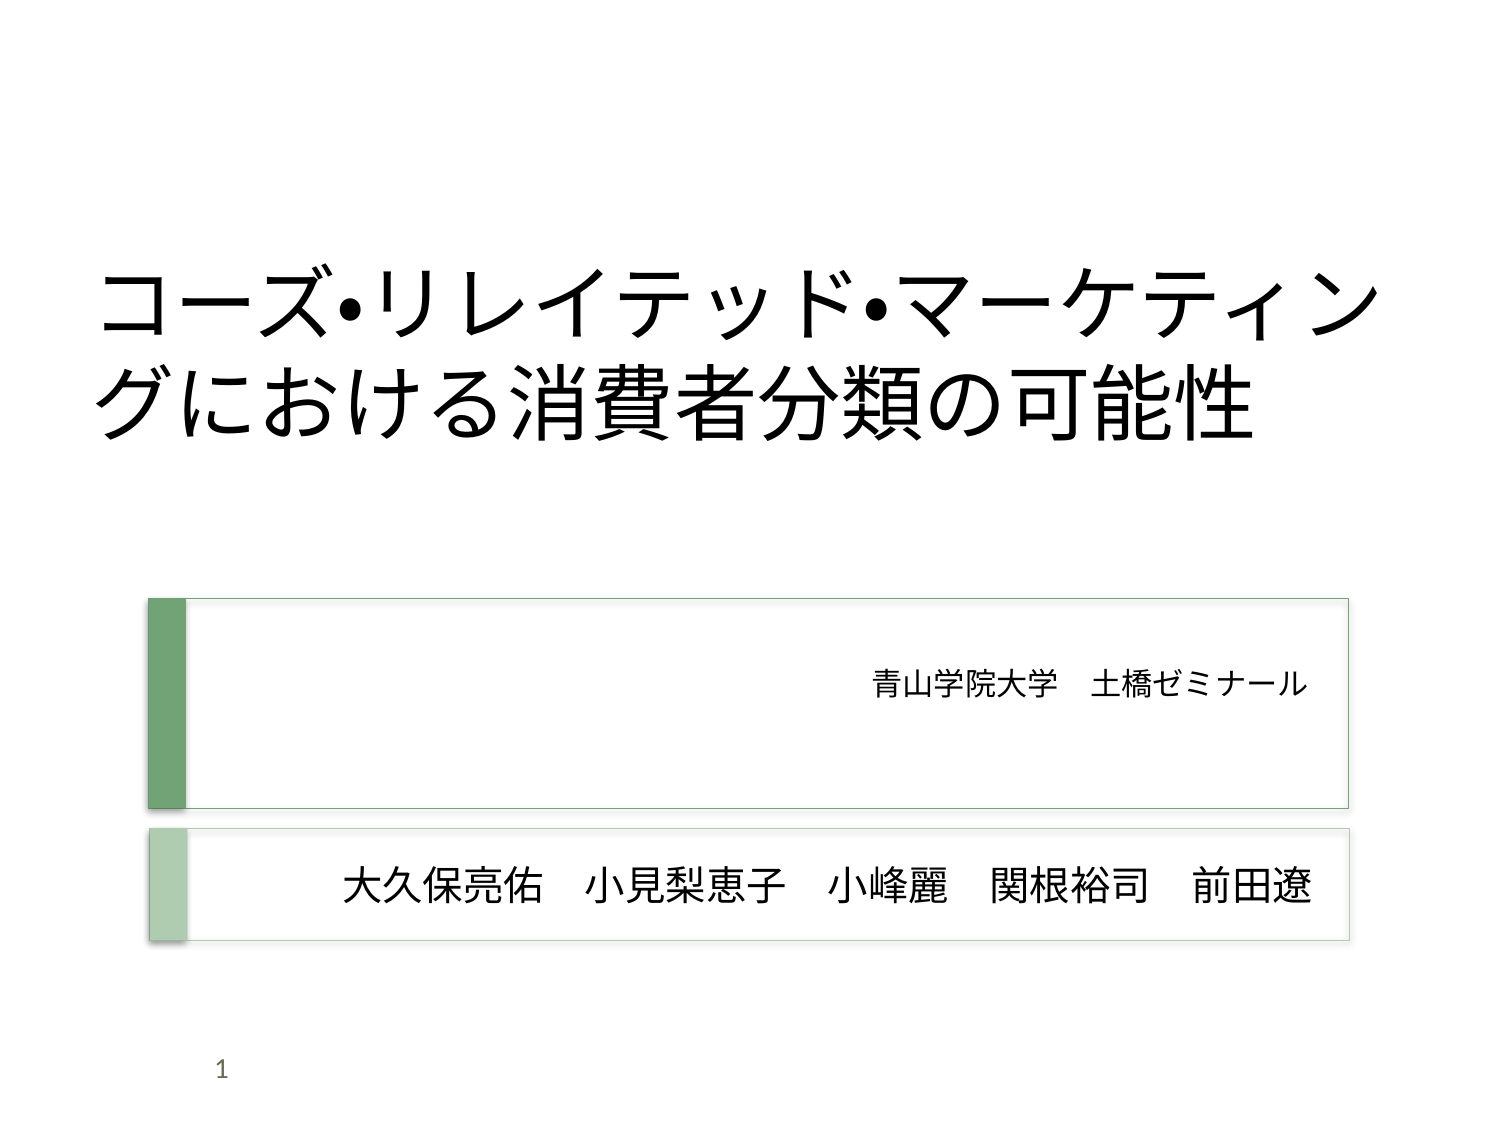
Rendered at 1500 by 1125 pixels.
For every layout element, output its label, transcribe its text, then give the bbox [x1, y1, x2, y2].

subtitle 大久保亮佑 小見梨恵子 小峰麗 関根裕司 前田遼 [324, 852, 1329, 917]
title 青山学院大学 土橋ゼミナール [194, 656, 1324, 748]
slide_number 1 [199, 1042, 400, 1103]
text_box コーズ・リレイテッド・マーケティングにおける消費者分類の可能性 [76, 243, 1441, 459]
